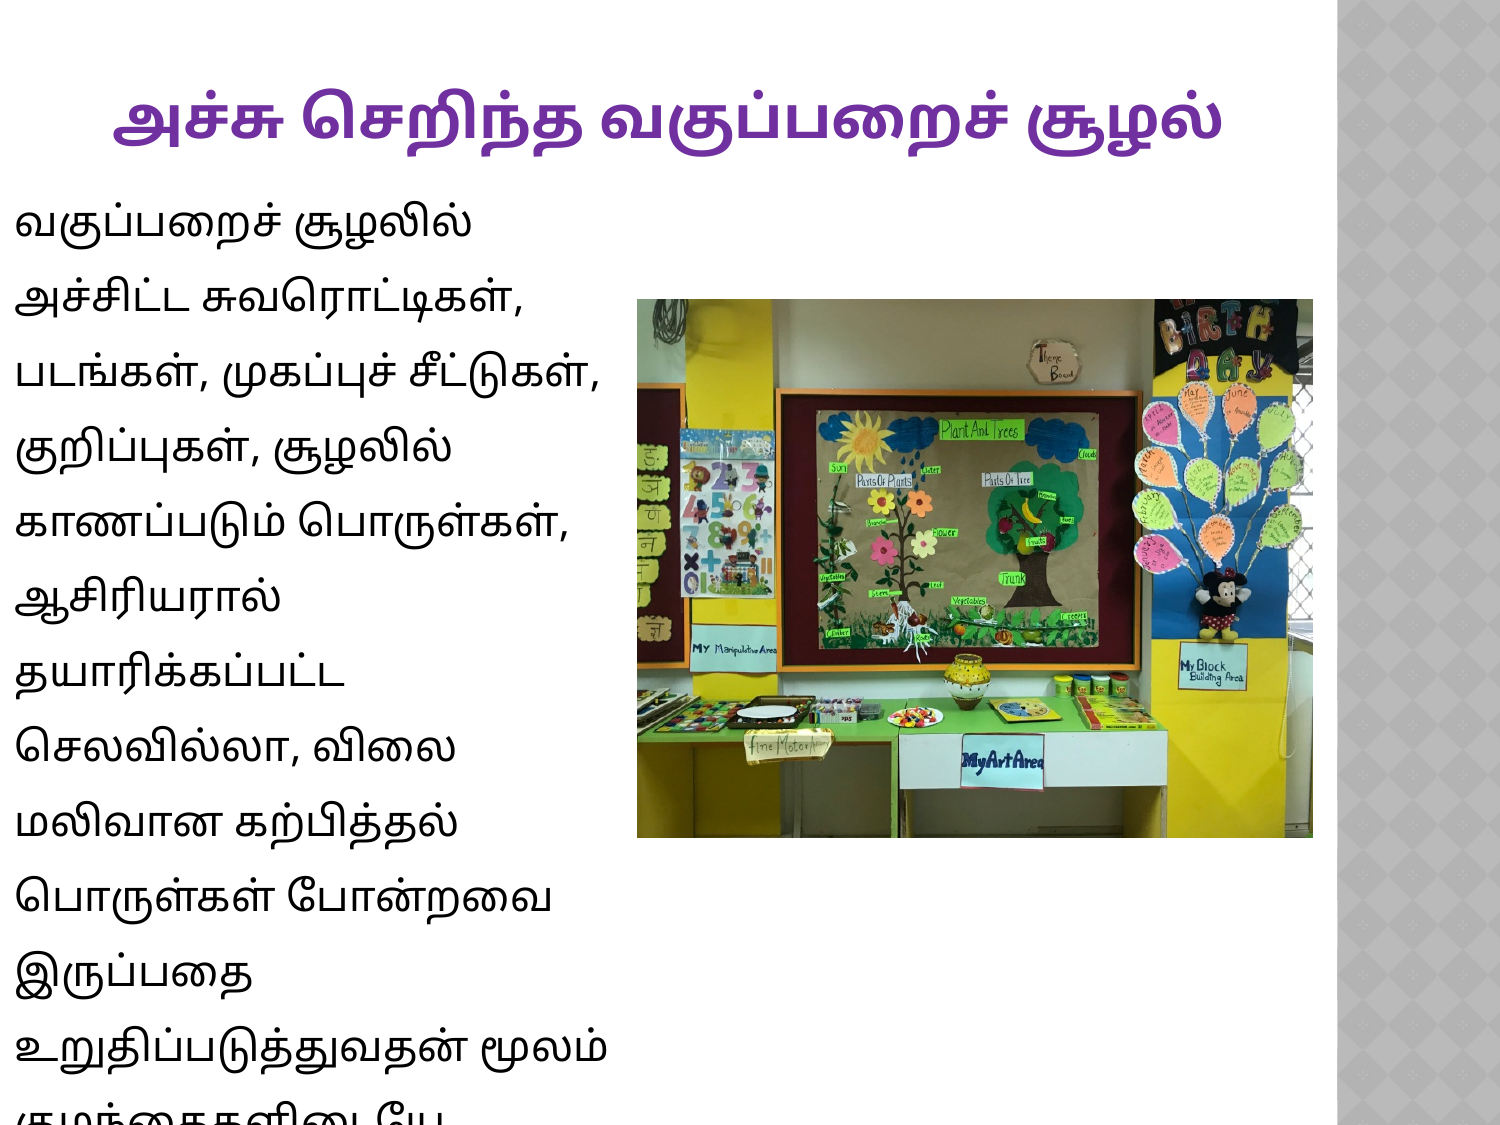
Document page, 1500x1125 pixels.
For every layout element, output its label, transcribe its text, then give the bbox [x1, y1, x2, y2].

picture [636, 299, 1313, 838]
text_box வகுப்பறைச் சூழலில் அச்சிட்ட சுவரொட்டிகள், படங்கள், முகப்புச் சீட்டுகள், குறிப்புகள், சூழலில் காணப்படும் பொருள்கள், ஆசிரியரால் தயாரிக்கப்பட்ட செலவில்லா, விலை மலிவான கற்பித்தல் பொருள்கள் போன்றவை இருப்பதை உறுதிப்படுத்துவதன் மூலம் குழந்தைகளிடையே அச்செழுத்து சார்ந்த விழிப்புணர்வை ஏற்படுத்தல் [0, 162, 638, 1125]
title அச்சு செறிந்த வகுப்பறைச் சூழல் [75, 52, 1263, 150]
